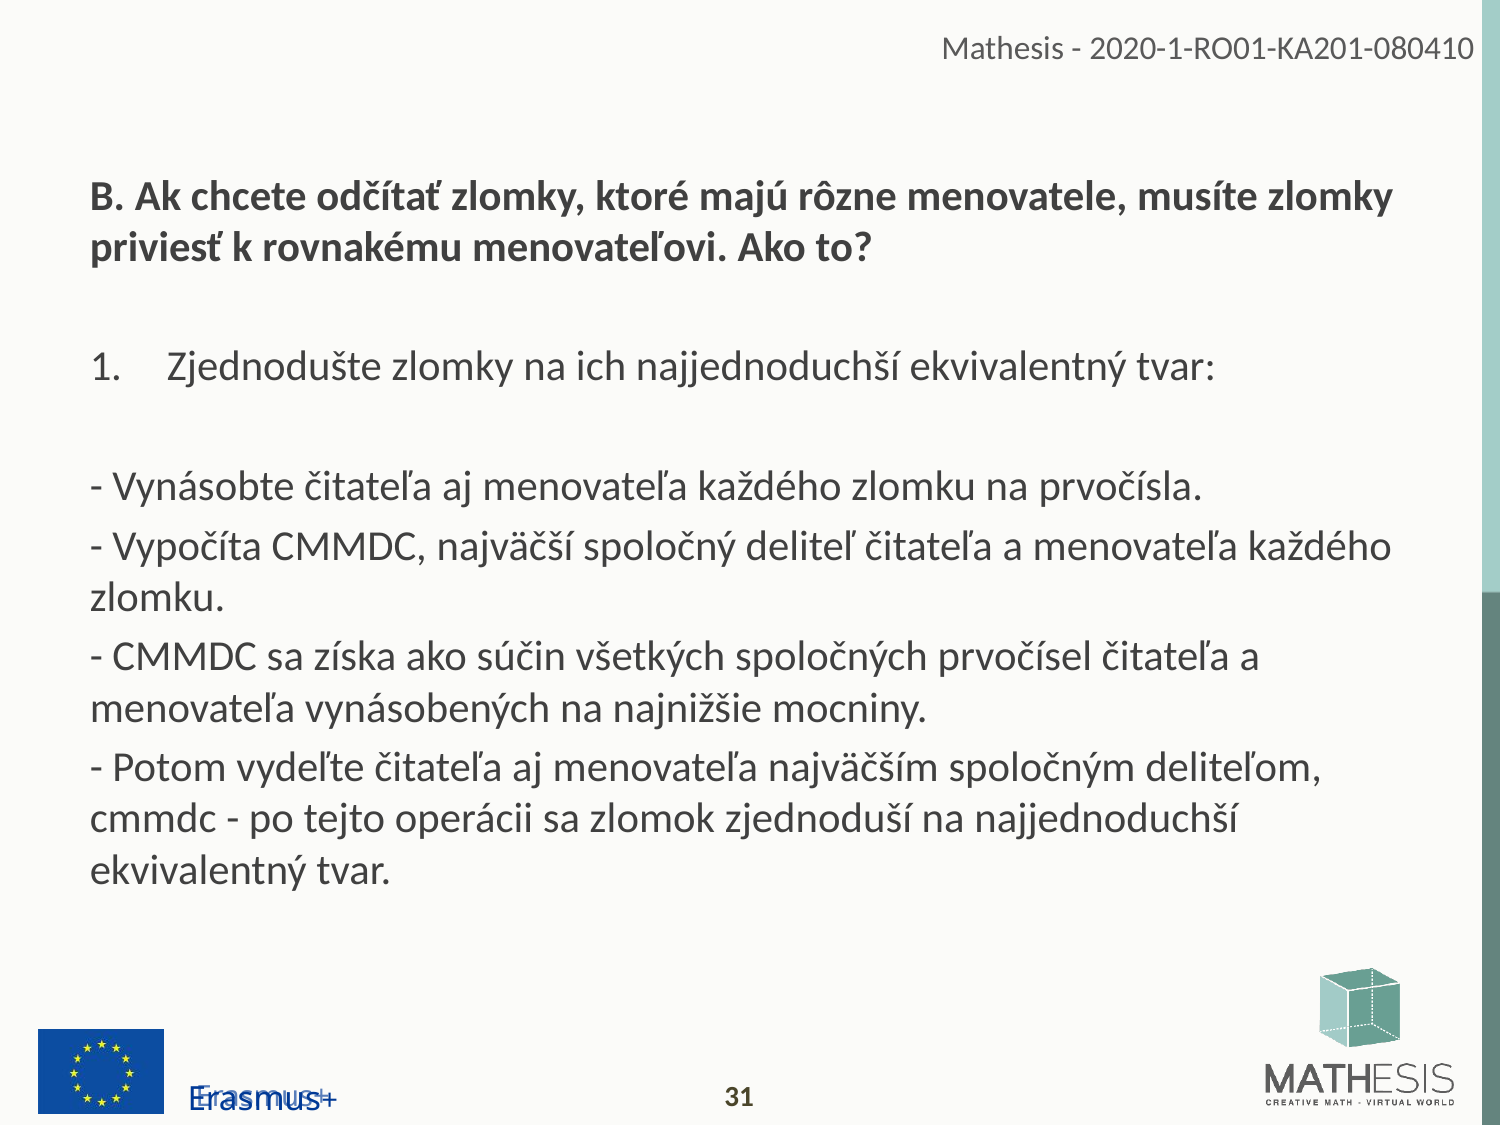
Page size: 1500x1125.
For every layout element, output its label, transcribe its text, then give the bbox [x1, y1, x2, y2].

picture [38, 1029, 164, 1114]
list B. Ak chcete odčítať zlomky, ktoré majú rôzne menovatele, musíte zlomky priviesť k rovnakému menovateľovi. Ako to? Zjednodušte zlomky na ich najjednoduchší ekvivalentný tvar: - Vynásobte čitateľa aj menovateľa každého zlomku na prvočísla. - Vypočíta CMMDC, najväčší spoločný deliteľ čitateľa a menovateľa každého zlomku. - CMMDC sa získa ako súčin všetkých spoločných prvočísel čitateľa a menovateľa vynásobených na najnižšie mocniny. - Potom vydeľte čitateľa aj menovateľa najväčším spoločným deliteľom, cmmdc - po tejto operácii sa zlomok zjednoduší na najjednoduchší ekvivalentný tvar. [75, 160, 1425, 903]
